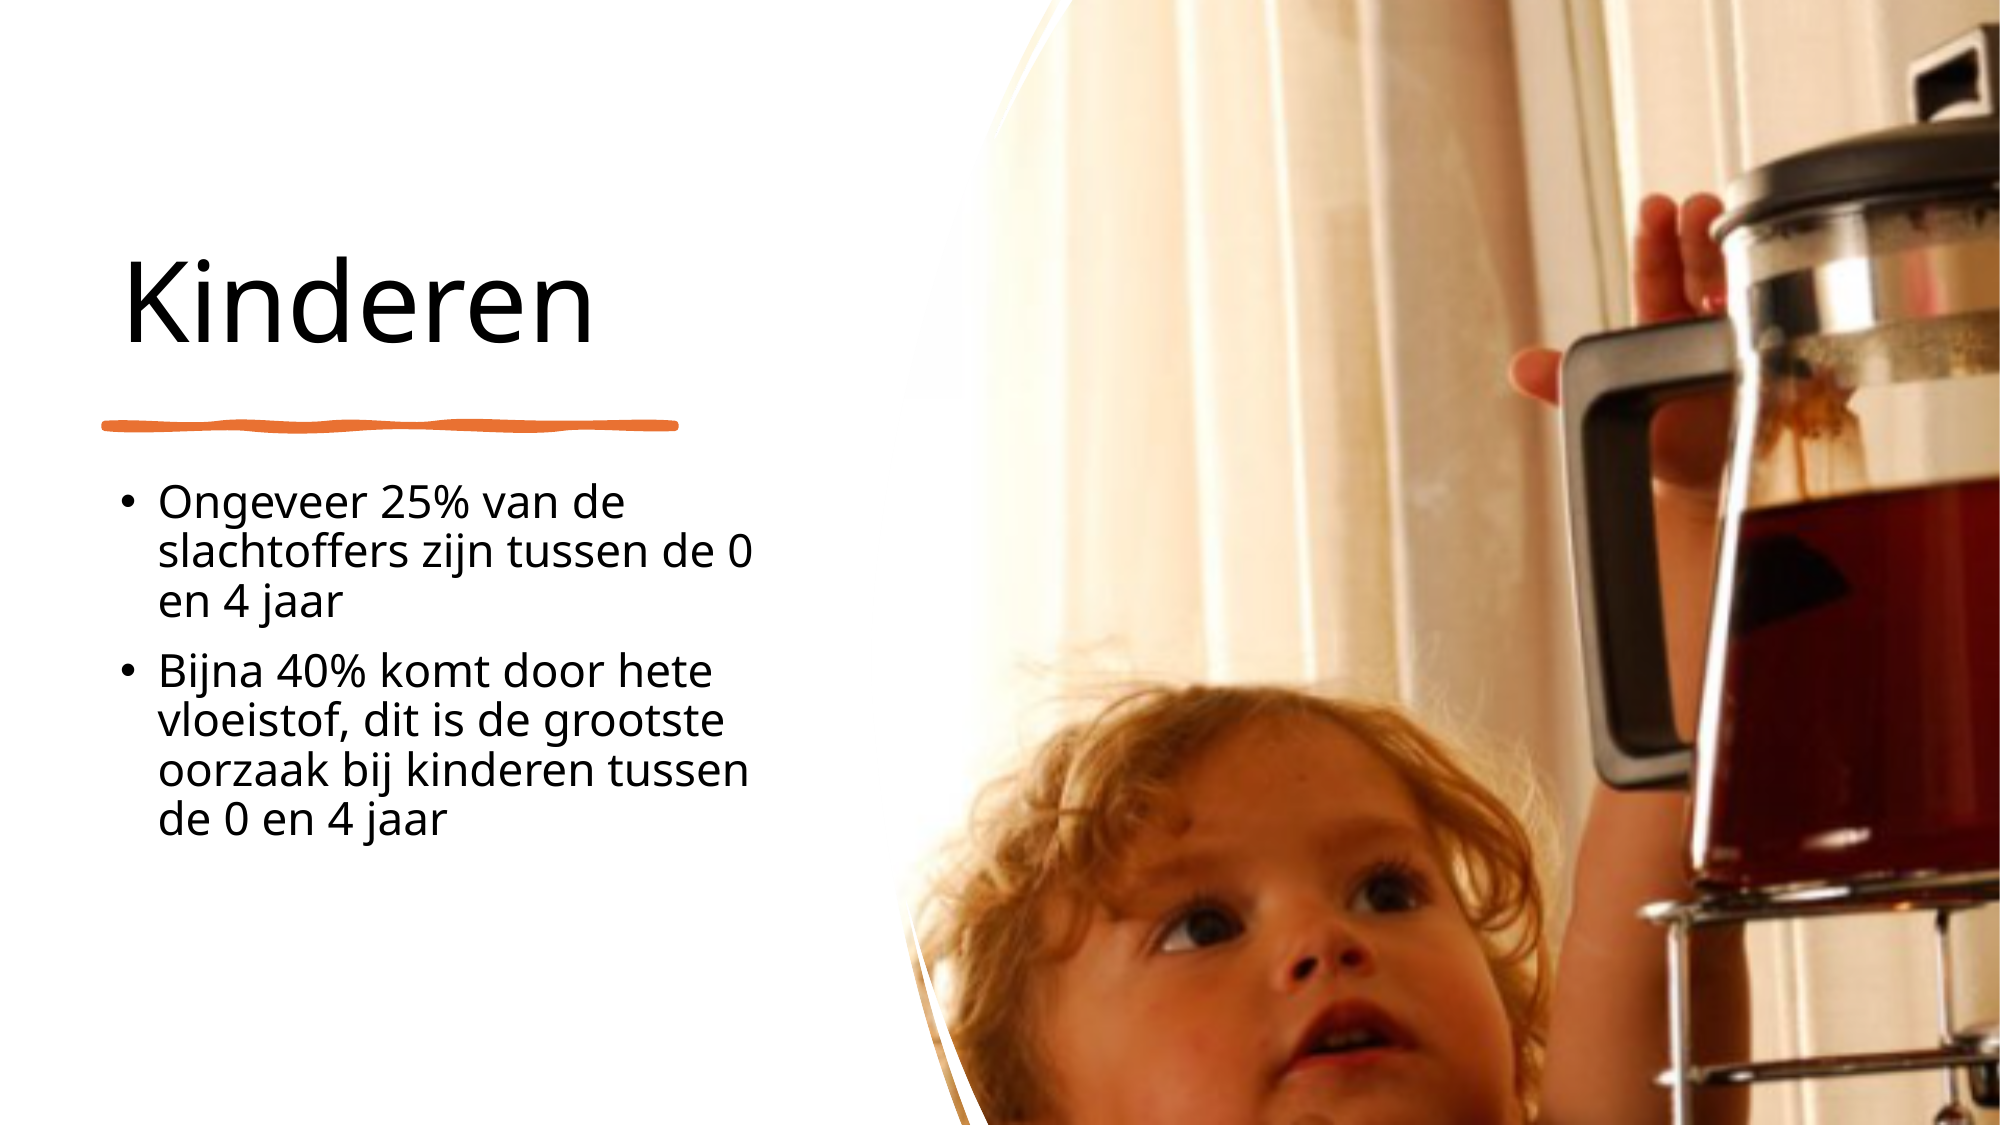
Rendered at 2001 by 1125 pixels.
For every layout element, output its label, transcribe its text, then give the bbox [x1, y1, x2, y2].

text_box [103, 420, 677, 432]
picture [870, 0, 2000, 1125]
text_box [0, 0, 870, 1125]
list Ongeveer 25% van de slachtoffers zijn tussen de 0 en 4 jaar Bijna 40% komt door hete vloeistof, dit is de grootste oorzaak bij kinderen tussen de 0 en 4 jaar [105, 471, 802, 1016]
title Kinderen [105, 53, 822, 375]
